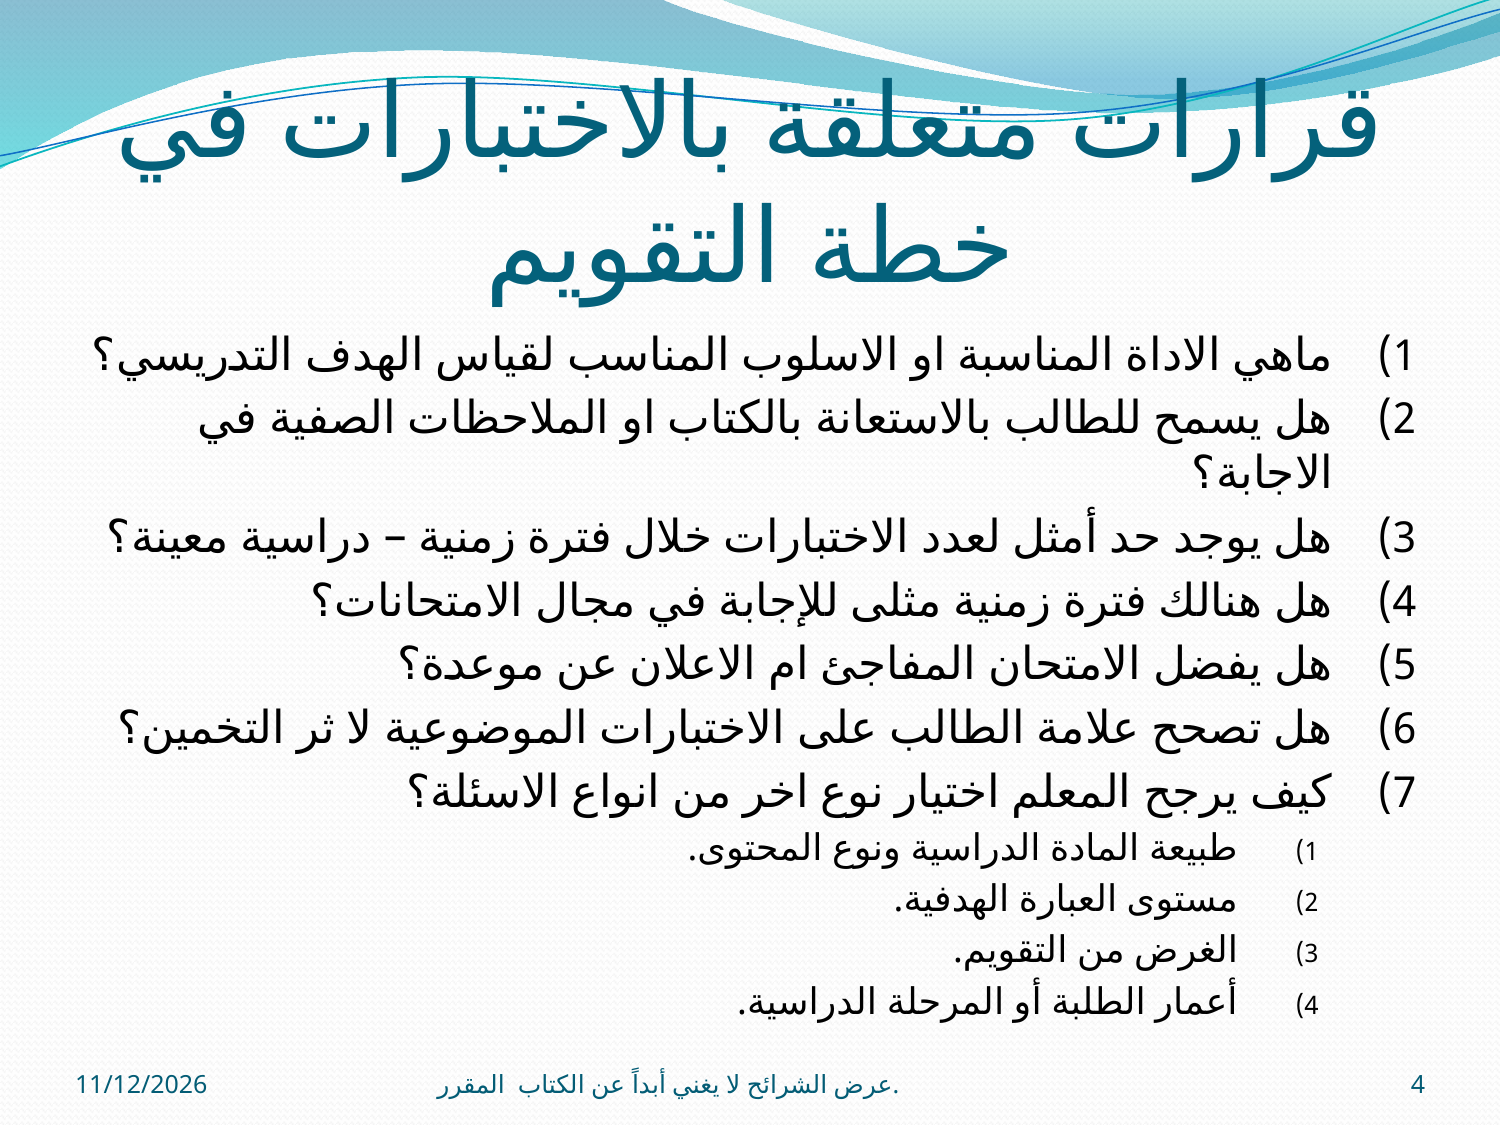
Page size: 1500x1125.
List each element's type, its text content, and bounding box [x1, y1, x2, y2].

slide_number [75, 1042, 425, 1103]
slide_number 4 [1299, 1042, 1425, 1103]
footer عرض الشرائح لا يغني أبداً عن الكتاب المقرر. [437, 1042, 988, 1103]
list ماهي الاداة المناسبة او الاسلوب المناسب لقياس الهدف التدريسي؟ هل يسمح للطالب بالاستعانة بالكتاب او الملاحظات الصفية في الاجابة؟ هل يوجد حد أمثل لعدد الاختبارات خلال فترة زمنية – دراسية معينة؟ هل هنالك فترة زمنية مثلى للإجابة في مجال الامتحانات؟ هل يفضل الامتحان المفاجئ ام الاعلان عن موعدة؟ هل تصحح علامة الطالب على الاختبارات الموضوعية لا ثر التخمين؟ كيف يرجح المعلم اختيار نوع اخر من انواع الاسئلة؟ طبيعة المادة الدراسية ونوع المحتوى. مستوى العبارة الهدفية. الغرض من التقويم. أعمار الطلبة أو المرحلة الدراسية. [75, 317, 1425, 1038]
title قرارات متعلقة بالاختبارات في خطة التقويم [75, 115, 1425, 303]
